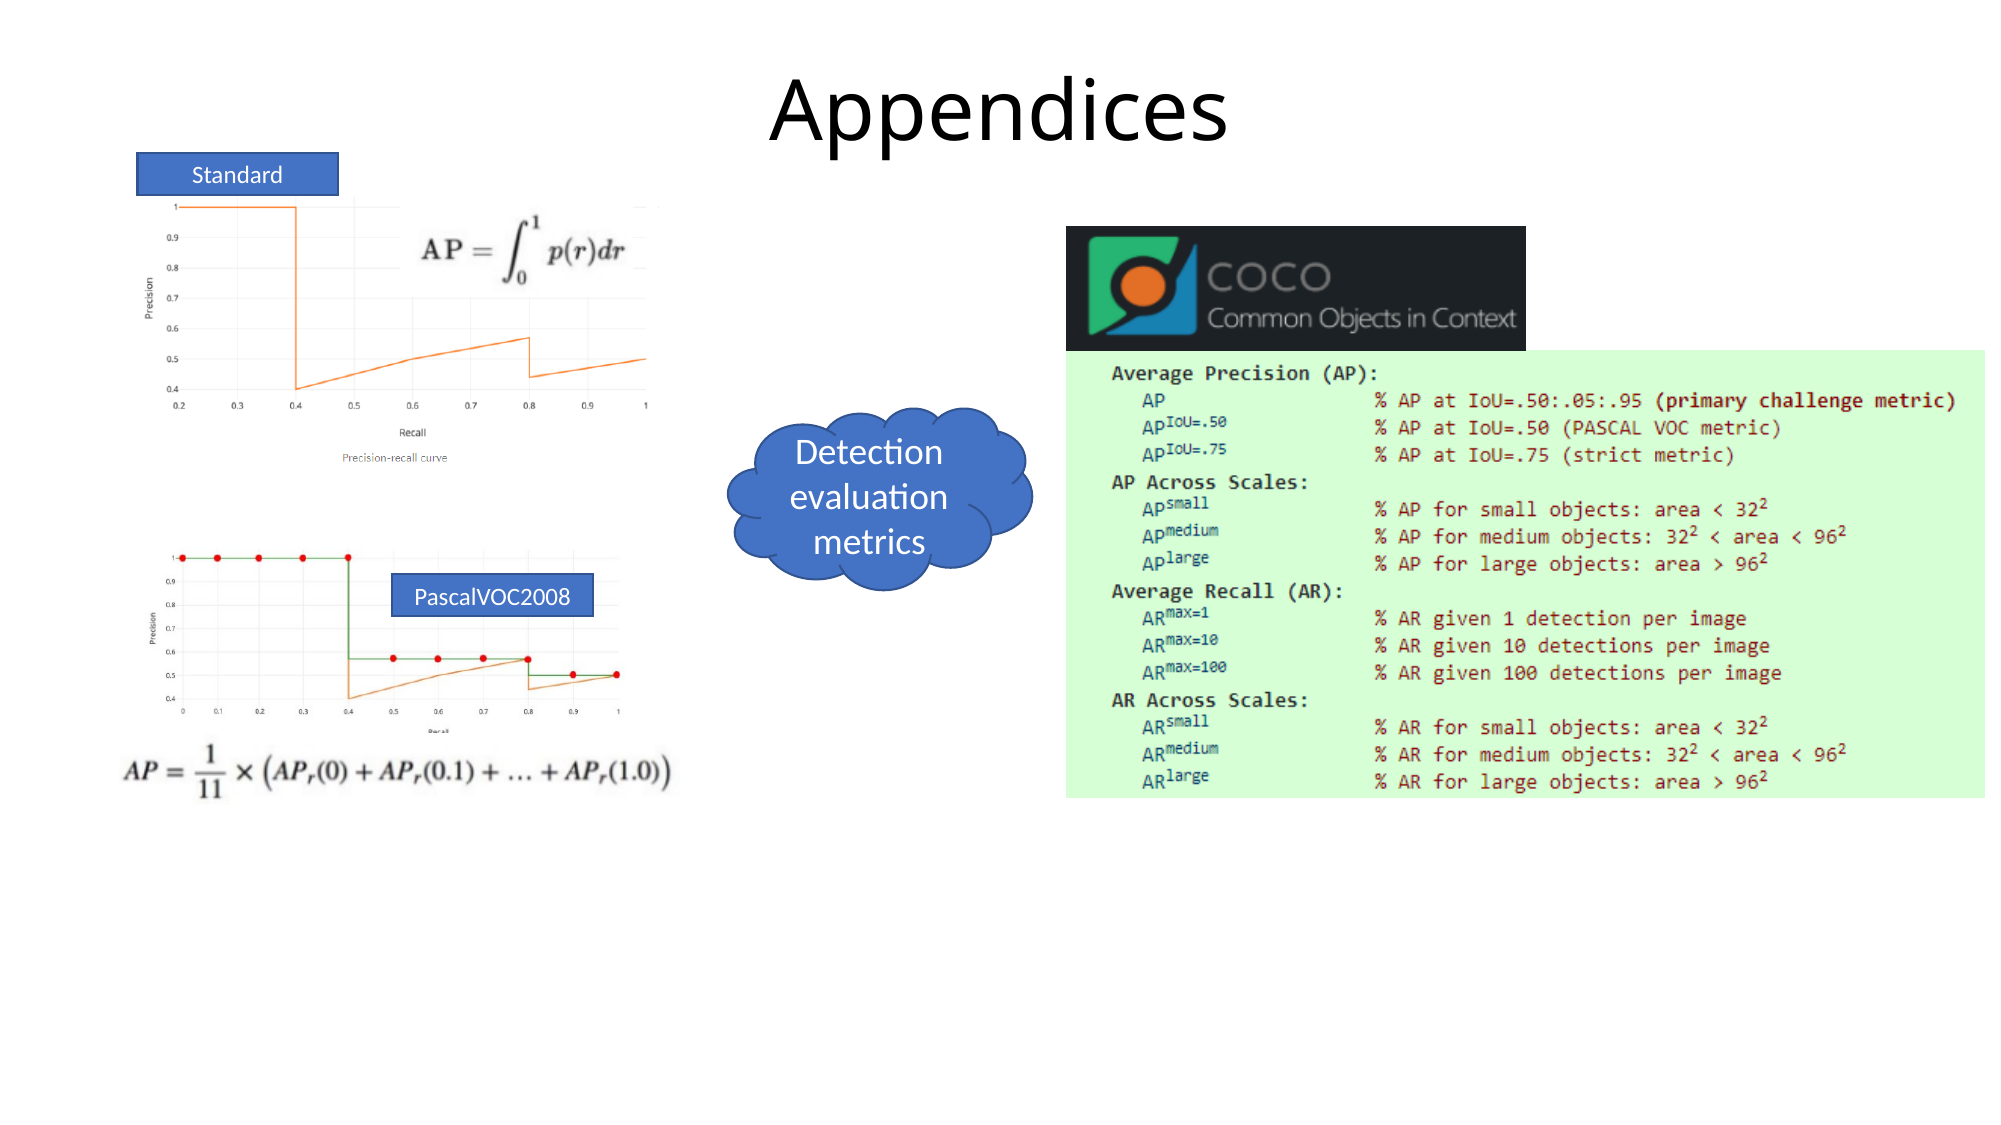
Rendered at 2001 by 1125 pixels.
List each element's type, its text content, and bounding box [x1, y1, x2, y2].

text_box Standard [136, 152, 339, 196]
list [137, 539, 648, 733]
picture [1066, 226, 1985, 798]
picture [137, 196, 665, 468]
text_box Detection evaluation metrics [726, 407, 1034, 592]
title Appendices [137, 59, 1863, 167]
picture [118, 733, 683, 811]
